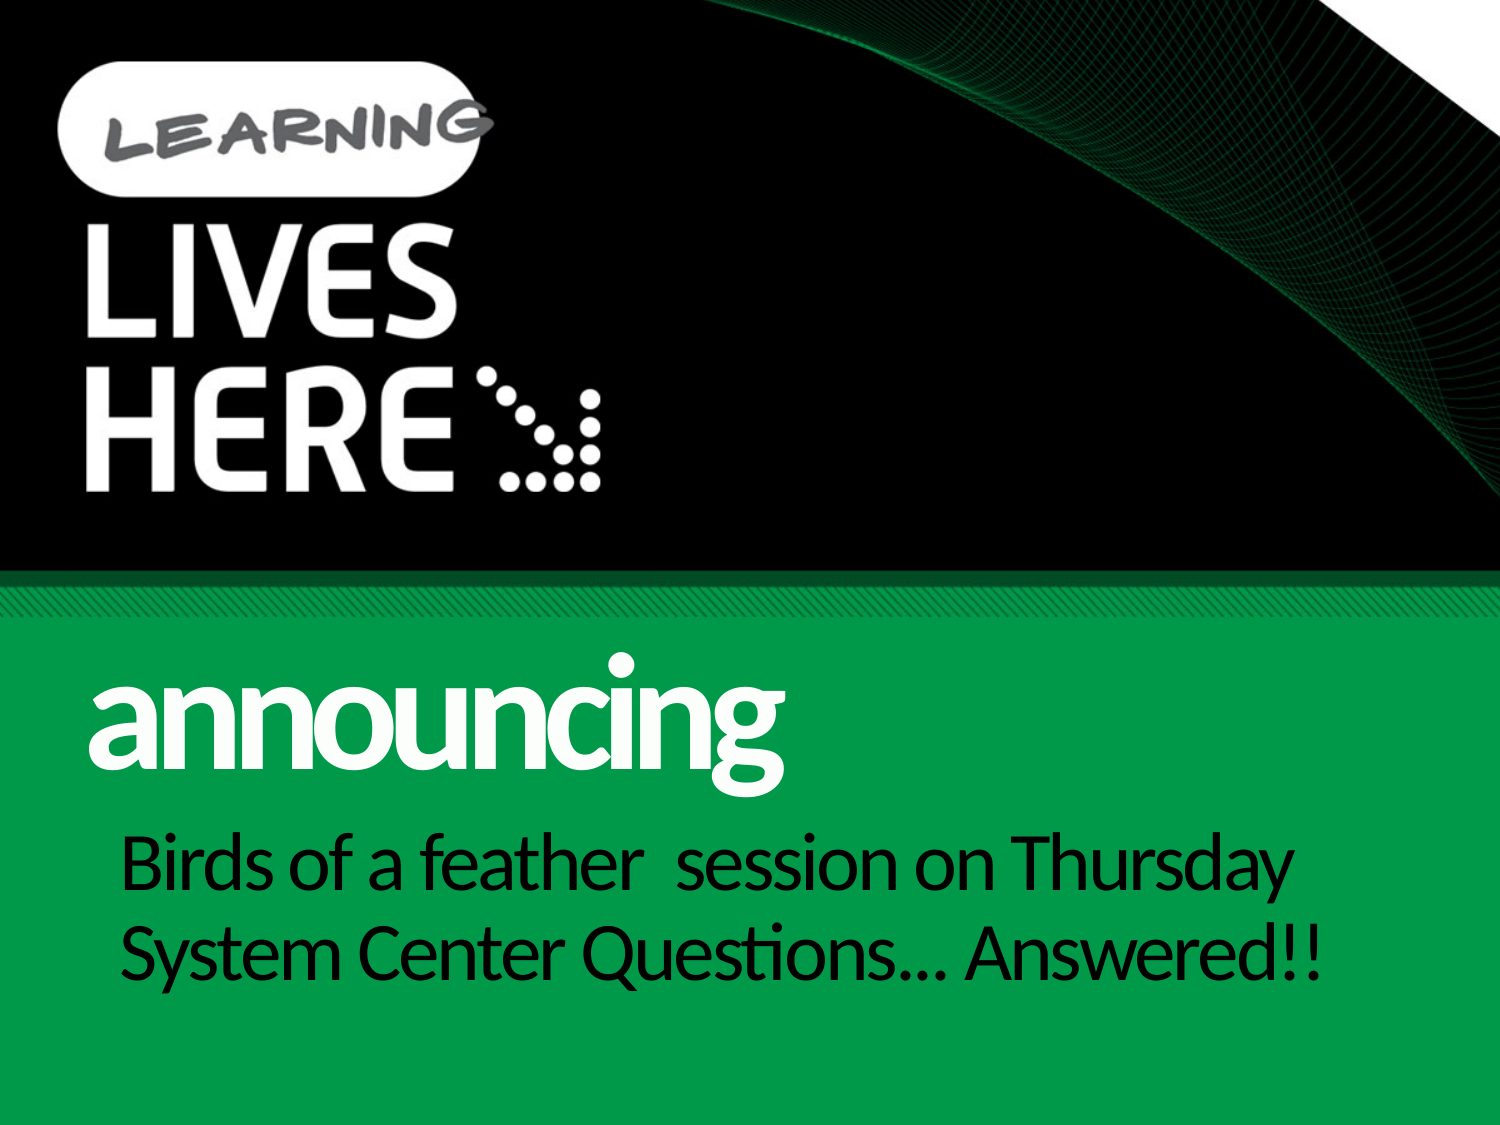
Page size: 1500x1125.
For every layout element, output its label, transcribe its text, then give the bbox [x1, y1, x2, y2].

list announcing [83, 625, 1344, 800]
title Birds of a feather session on Thursday System Center Questions... Answered!! [119, 818, 1375, 943]
picture [0, 0, 1500, 1125]
